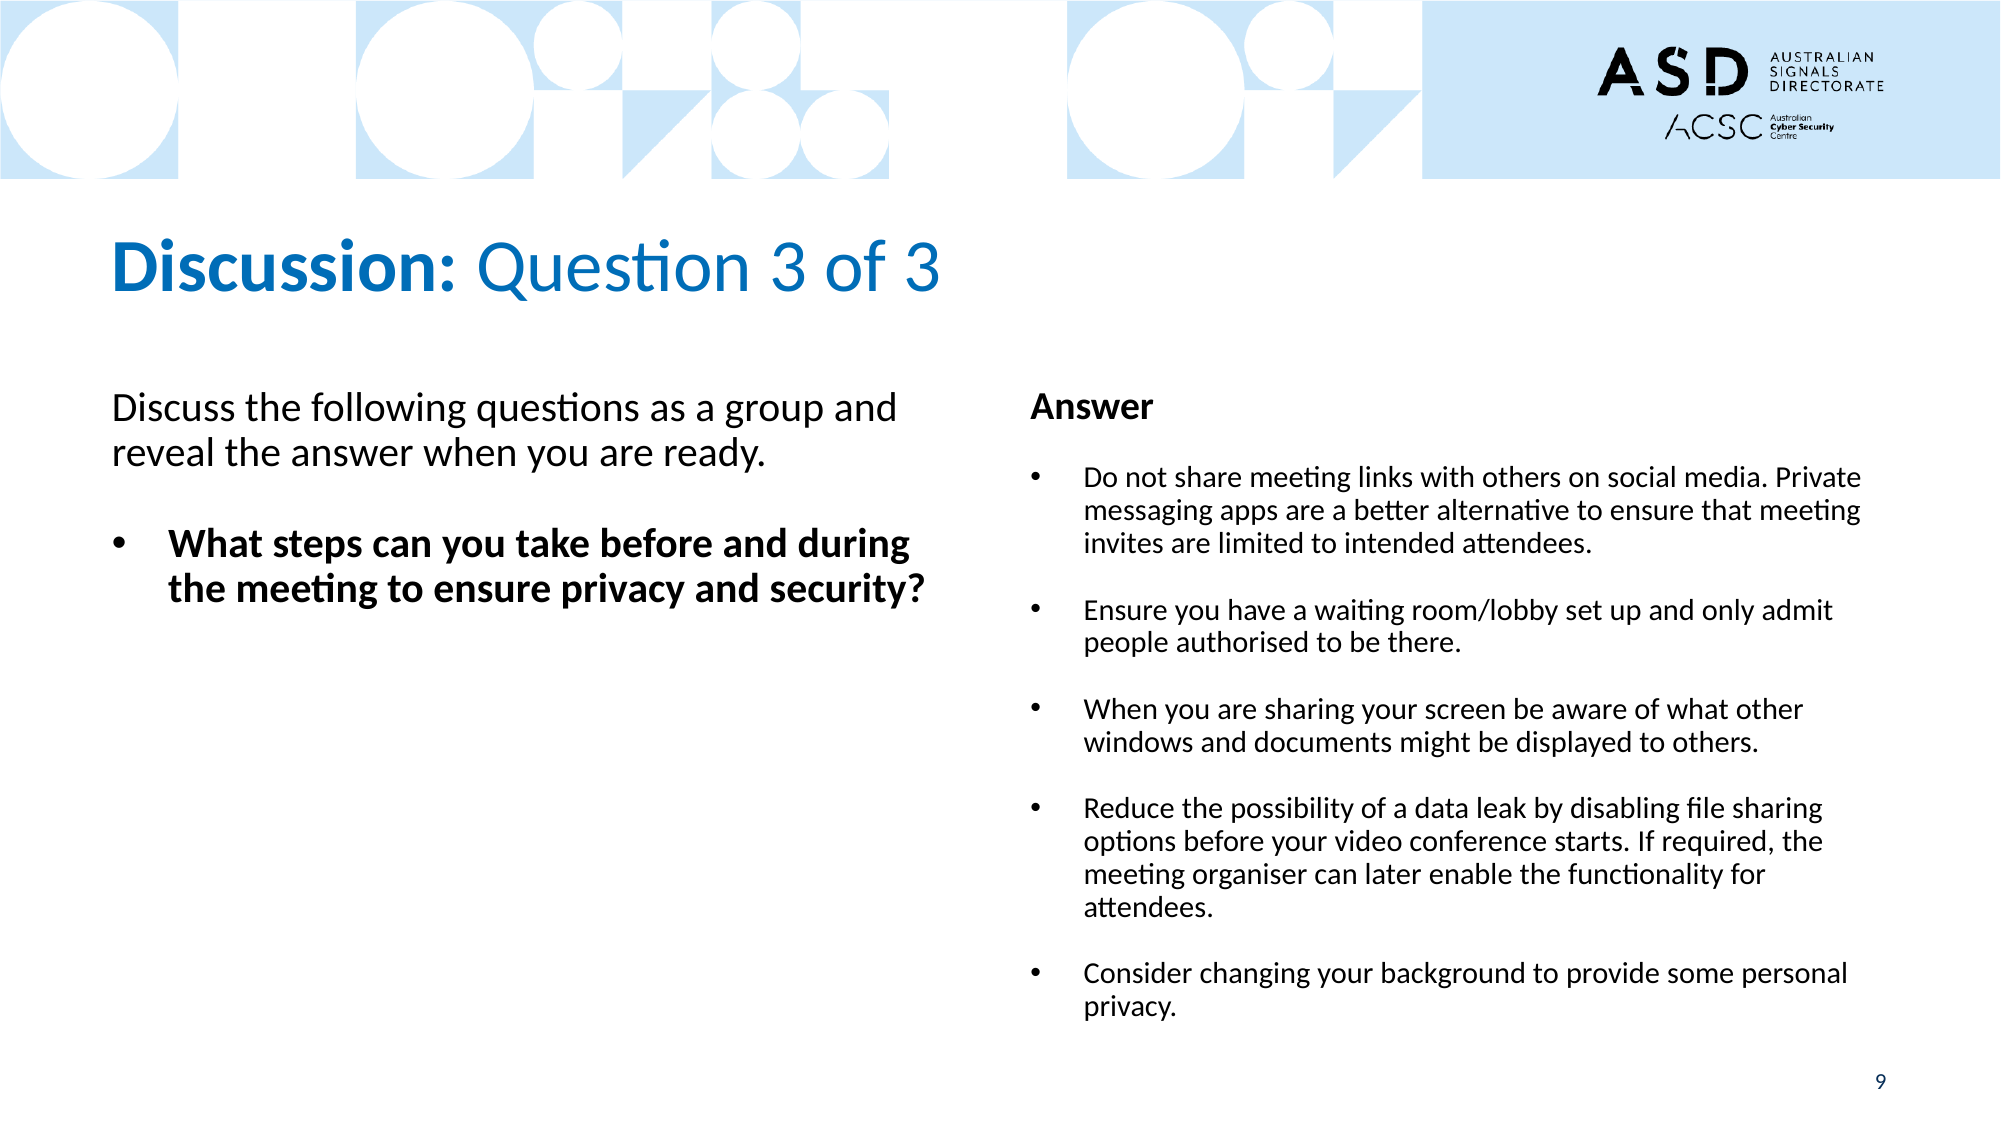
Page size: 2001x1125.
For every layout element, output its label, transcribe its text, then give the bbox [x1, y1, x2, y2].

picture [0, 0, 2001, 179]
list Answer Do not share meeting links with others on social media. Private messaging apps are a better alternative to ensure that meeting invites are limited to intended attendees. Ensure you have a waiting room/lobby set up and only admit people authorised to be there. When you are sharing your screen be aware of what other windows and documents might be displayed to others. Reduce the possibility of a data leak by disabling file sharing options before your video conference starts. If required, the meeting organiser can later enable the functionality for attendees. Consider changing your background to provide some personal privacy. [1015, 378, 1902, 1038]
title Discussion: Question 3 of 3 [96, 207, 1902, 328]
list Discuss the following questions as a group and reveal the answer when you are ready. What steps can you take before and during the meeting to ensure privacy and security? [96, 378, 983, 1007]
slide_number 9 [1799, 1050, 1902, 1111]
